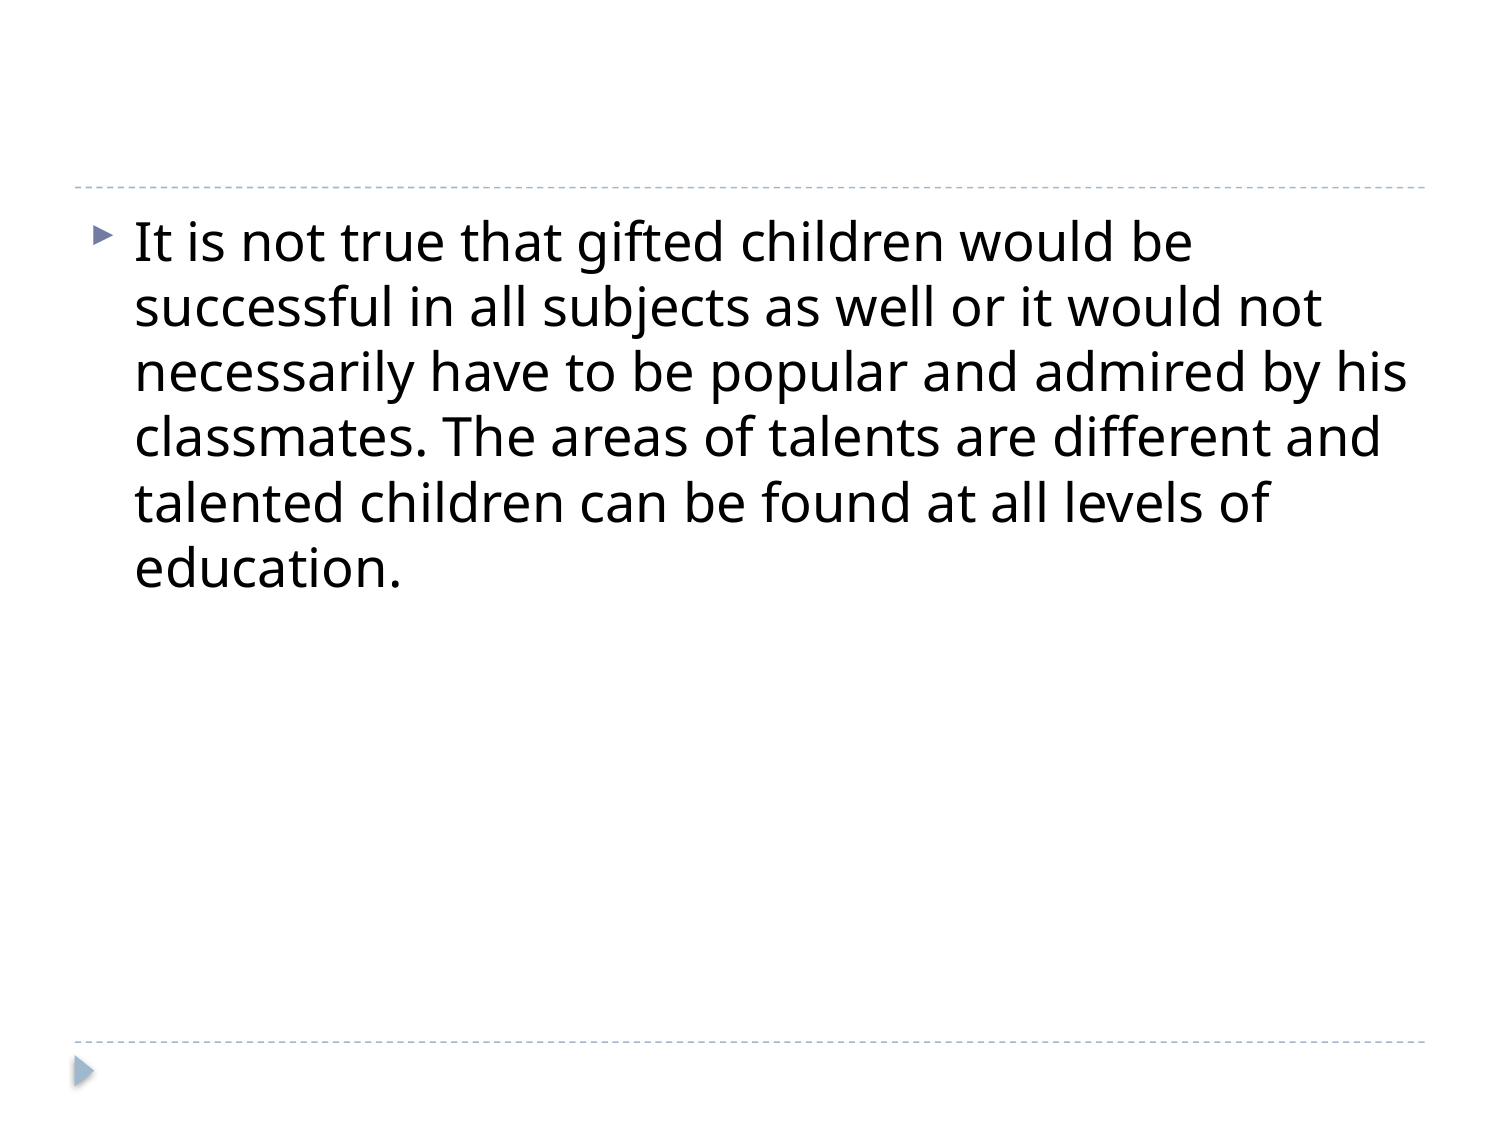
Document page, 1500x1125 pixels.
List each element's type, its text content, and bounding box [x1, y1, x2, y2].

list It is not true that gifted children would be successful in all subjects as well or it would not necessarily have to be popular and admired by his classmates. The areas of talents are different and talented children can be found at all levels of education. [75, 200, 1425, 1010]
